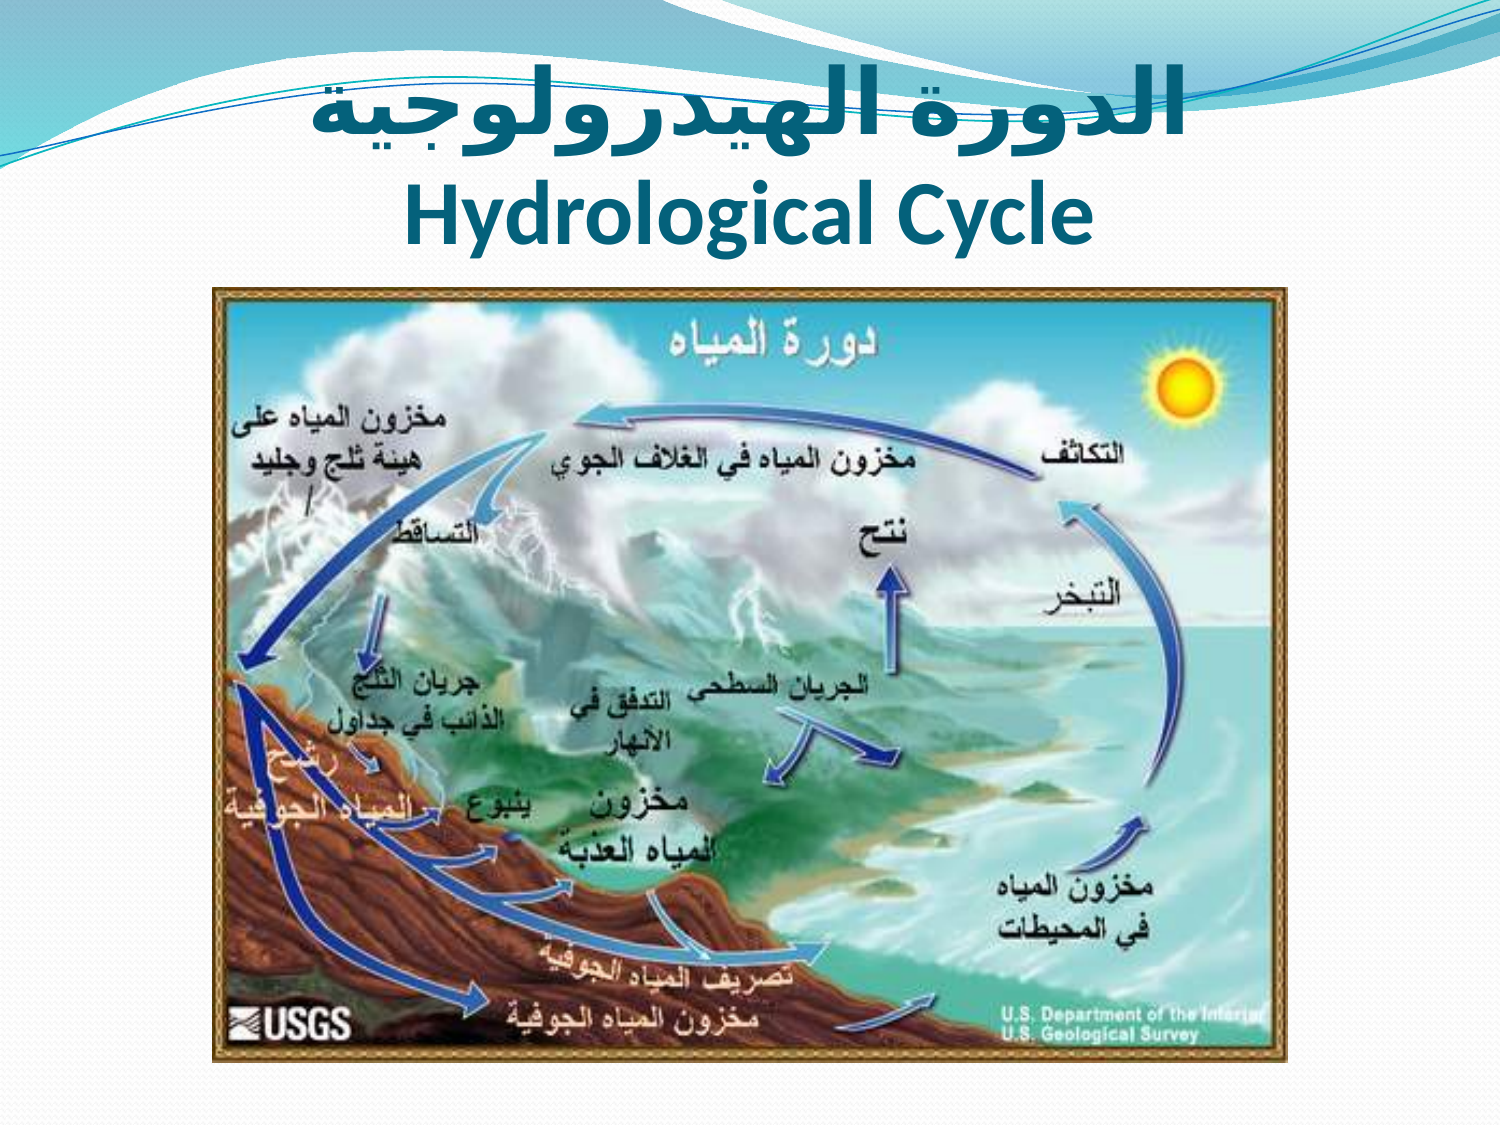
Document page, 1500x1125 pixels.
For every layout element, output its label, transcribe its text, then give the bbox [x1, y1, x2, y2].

title الدورة الهيدرولوجية Hydrological Cycle [75, 115, 1425, 263]
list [212, 287, 1288, 1063]
